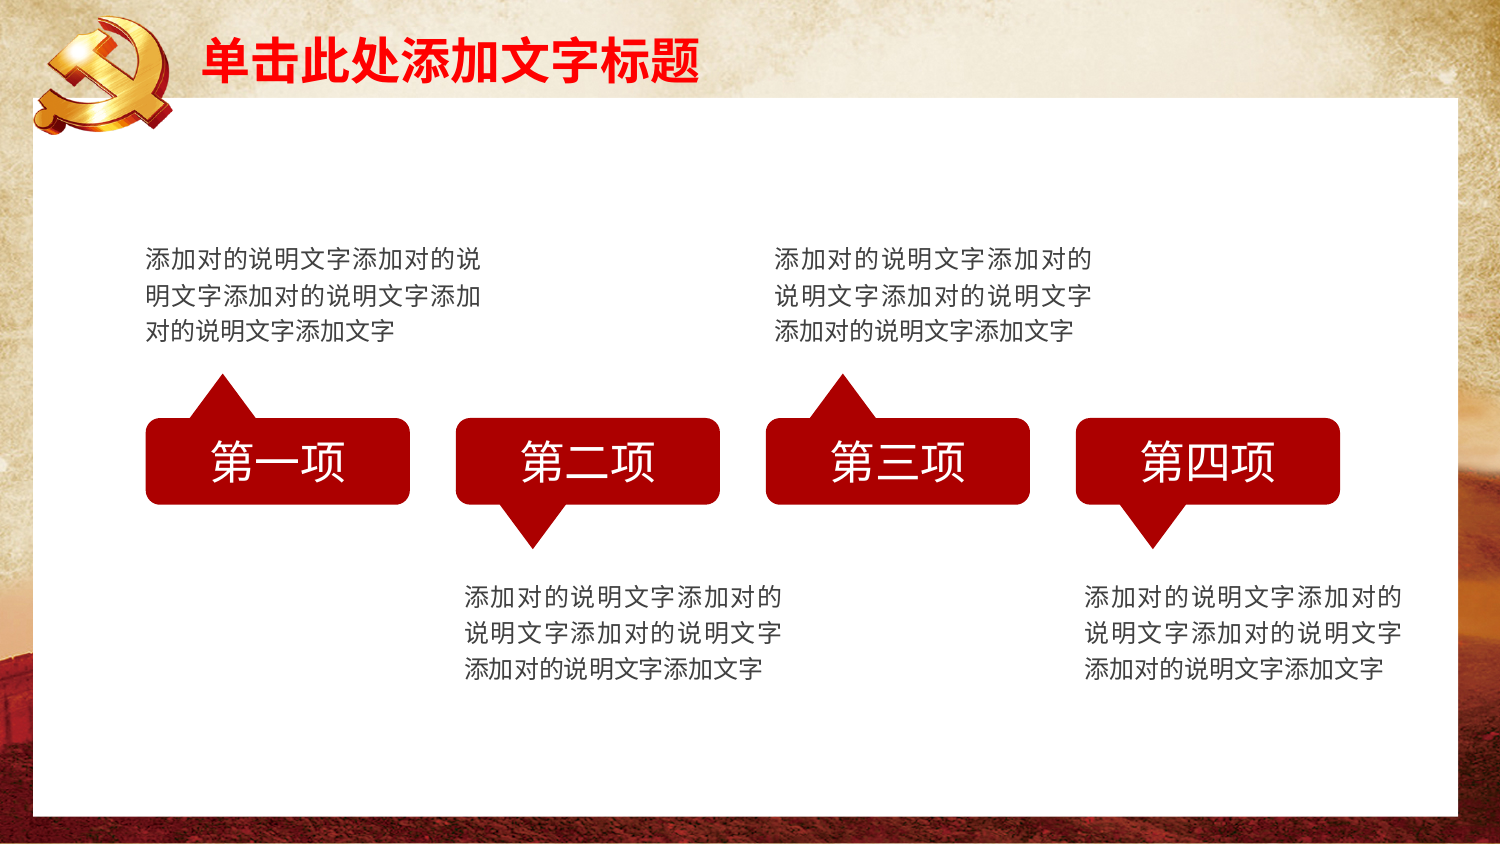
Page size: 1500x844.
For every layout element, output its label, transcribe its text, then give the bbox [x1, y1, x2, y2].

text_box 第二项 [454, 416, 721, 516]
text_box 添加对的说明文字添加对的说明文字添加对的说明文字添加对的说明文字添加文字 [136, 185, 491, 399]
text_box 添加对的说明文字添加对的说明文字添加对的说明文字添加对的说明文字添加文字 [455, 516, 792, 743]
text_box 添加对的说明文字添加对的说明文字添加对的说明文字添加对的说明文字添加文字 [1075, 516, 1412, 743]
text_box [156, 22, 588, 108]
text_box 第三项 [764, 399, 1032, 506]
text_box 第四项 [1074, 416, 1342, 516]
text_box 第一项 [144, 399, 411, 506]
text_box 添加对的说明文字添加对的说明文字添加对的说明文字添加对的说明文字添加文字 [765, 185, 1102, 399]
picture [0, 0, 1500, 844]
